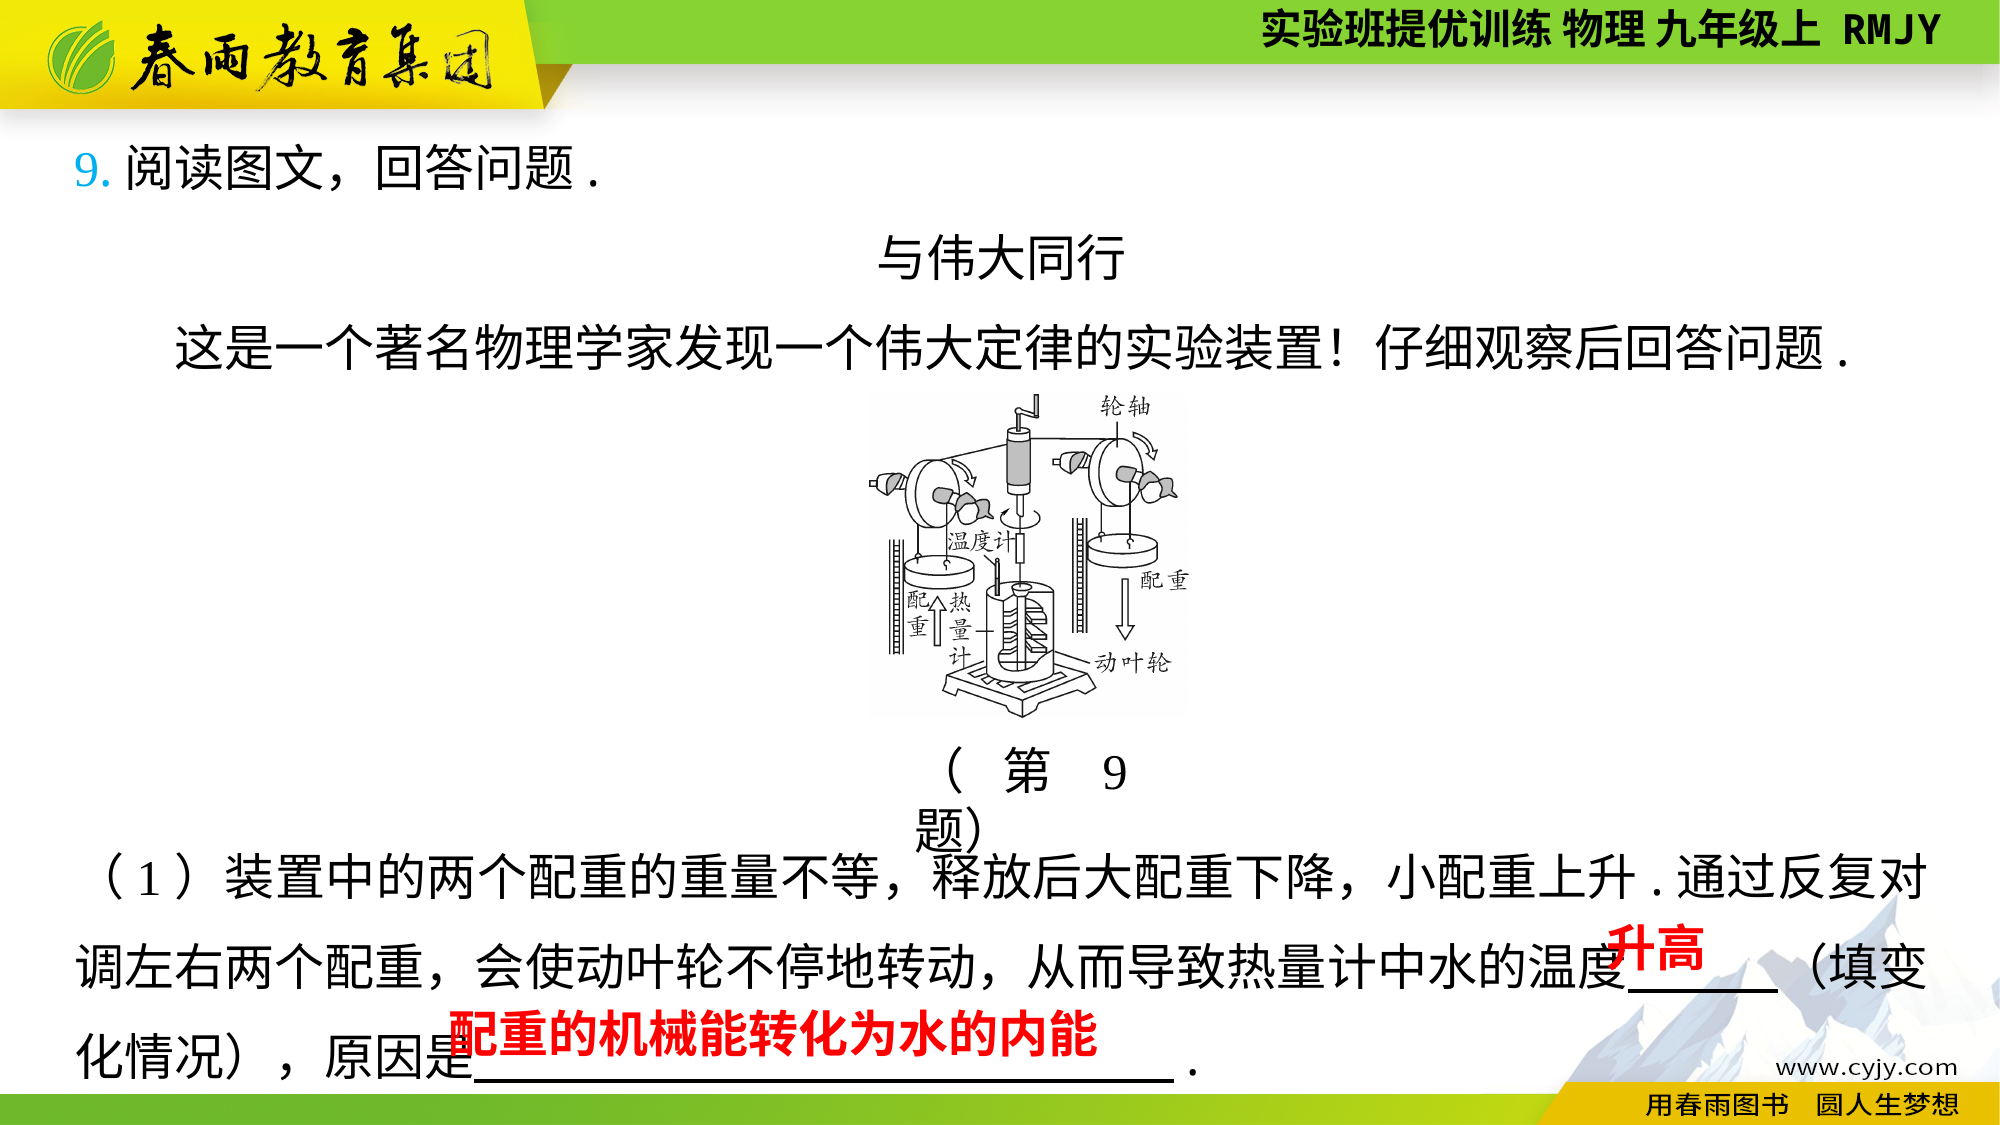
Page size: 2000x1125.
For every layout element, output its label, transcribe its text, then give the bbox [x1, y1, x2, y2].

text_box 升高 [1591, 909, 1722, 984]
text_box 配重的机械能转化为水的内能 [433, 994, 1114, 1070]
picture [0, 0, 2000, 1125]
text_box （第9题） [899, 731, 1155, 807]
list 9.阅读图文，回答问题. 与伟大同行 这是一个著名物理学家发现一个伟大定律的实验装置！仔细观察后回答问题. （1）装置中的两个配重的重量不等，释放后大配重下降，小配重上升.通过反复对调左右两个配重，会使动叶轮不停地转动，从而导致热量计中水的温度 （填变化情况），原因是 . [59, 98, 1944, 1103]
